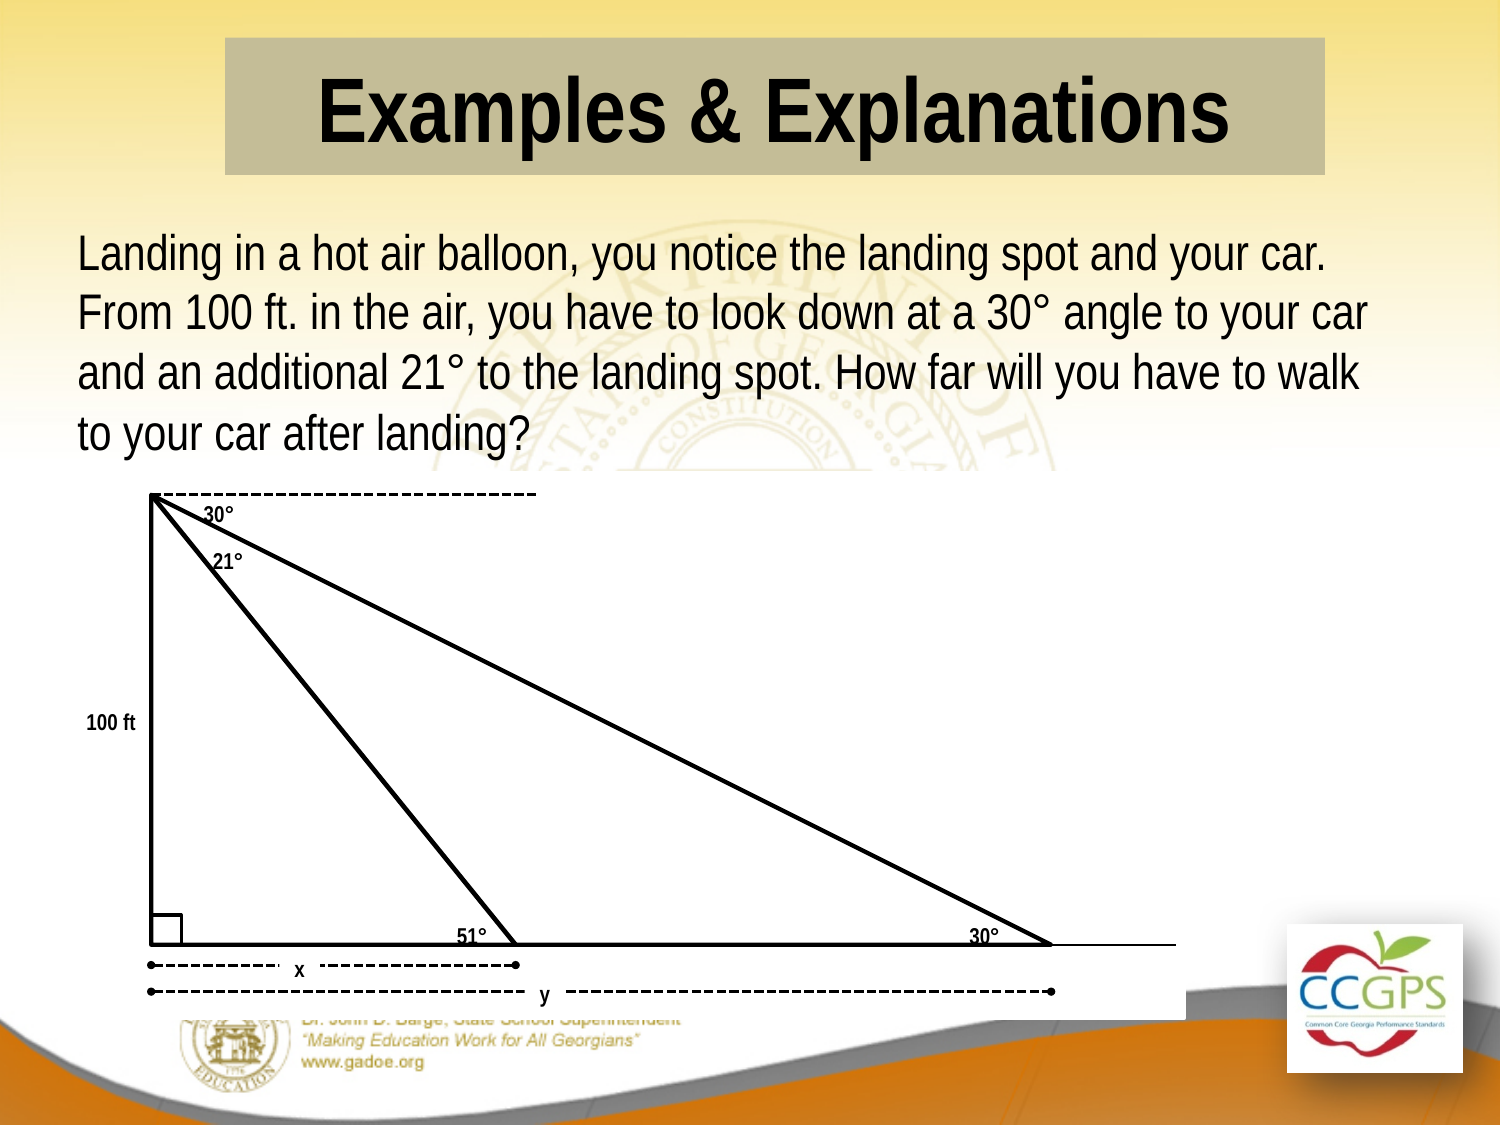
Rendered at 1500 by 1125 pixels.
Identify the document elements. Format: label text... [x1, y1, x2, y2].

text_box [57, 472, 1185, 1019]
picture [0, 0, 1500, 1125]
title Examples & Explanations [224, 37, 1326, 176]
subtitle [62, 212, 1438, 926]
